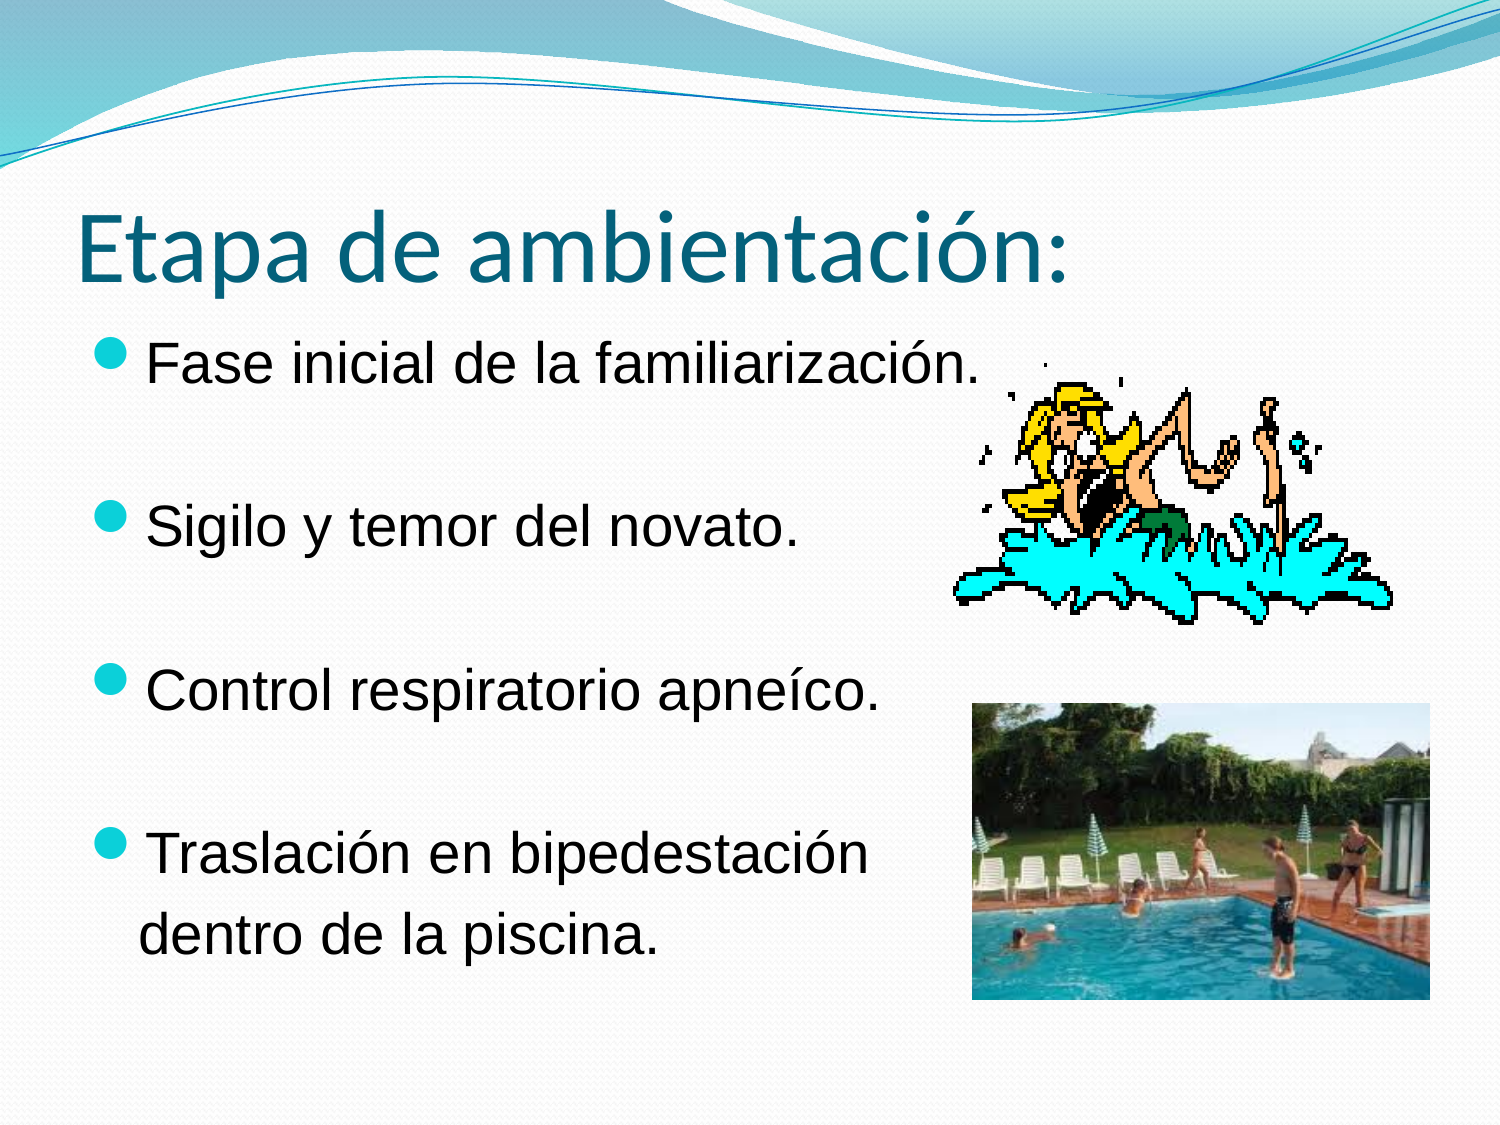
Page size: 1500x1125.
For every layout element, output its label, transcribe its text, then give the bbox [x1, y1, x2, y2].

picture [937, 363, 1407, 645]
title Etapa de ambientación: [75, 115, 1425, 303]
picture [972, 702, 1430, 1001]
list Fase inicial de la familiarización. Sigilo y temor del novato. Control respiratorio apneíco. Traslación en bipedestación dentro de la piscina. [75, 317, 1425, 1038]
